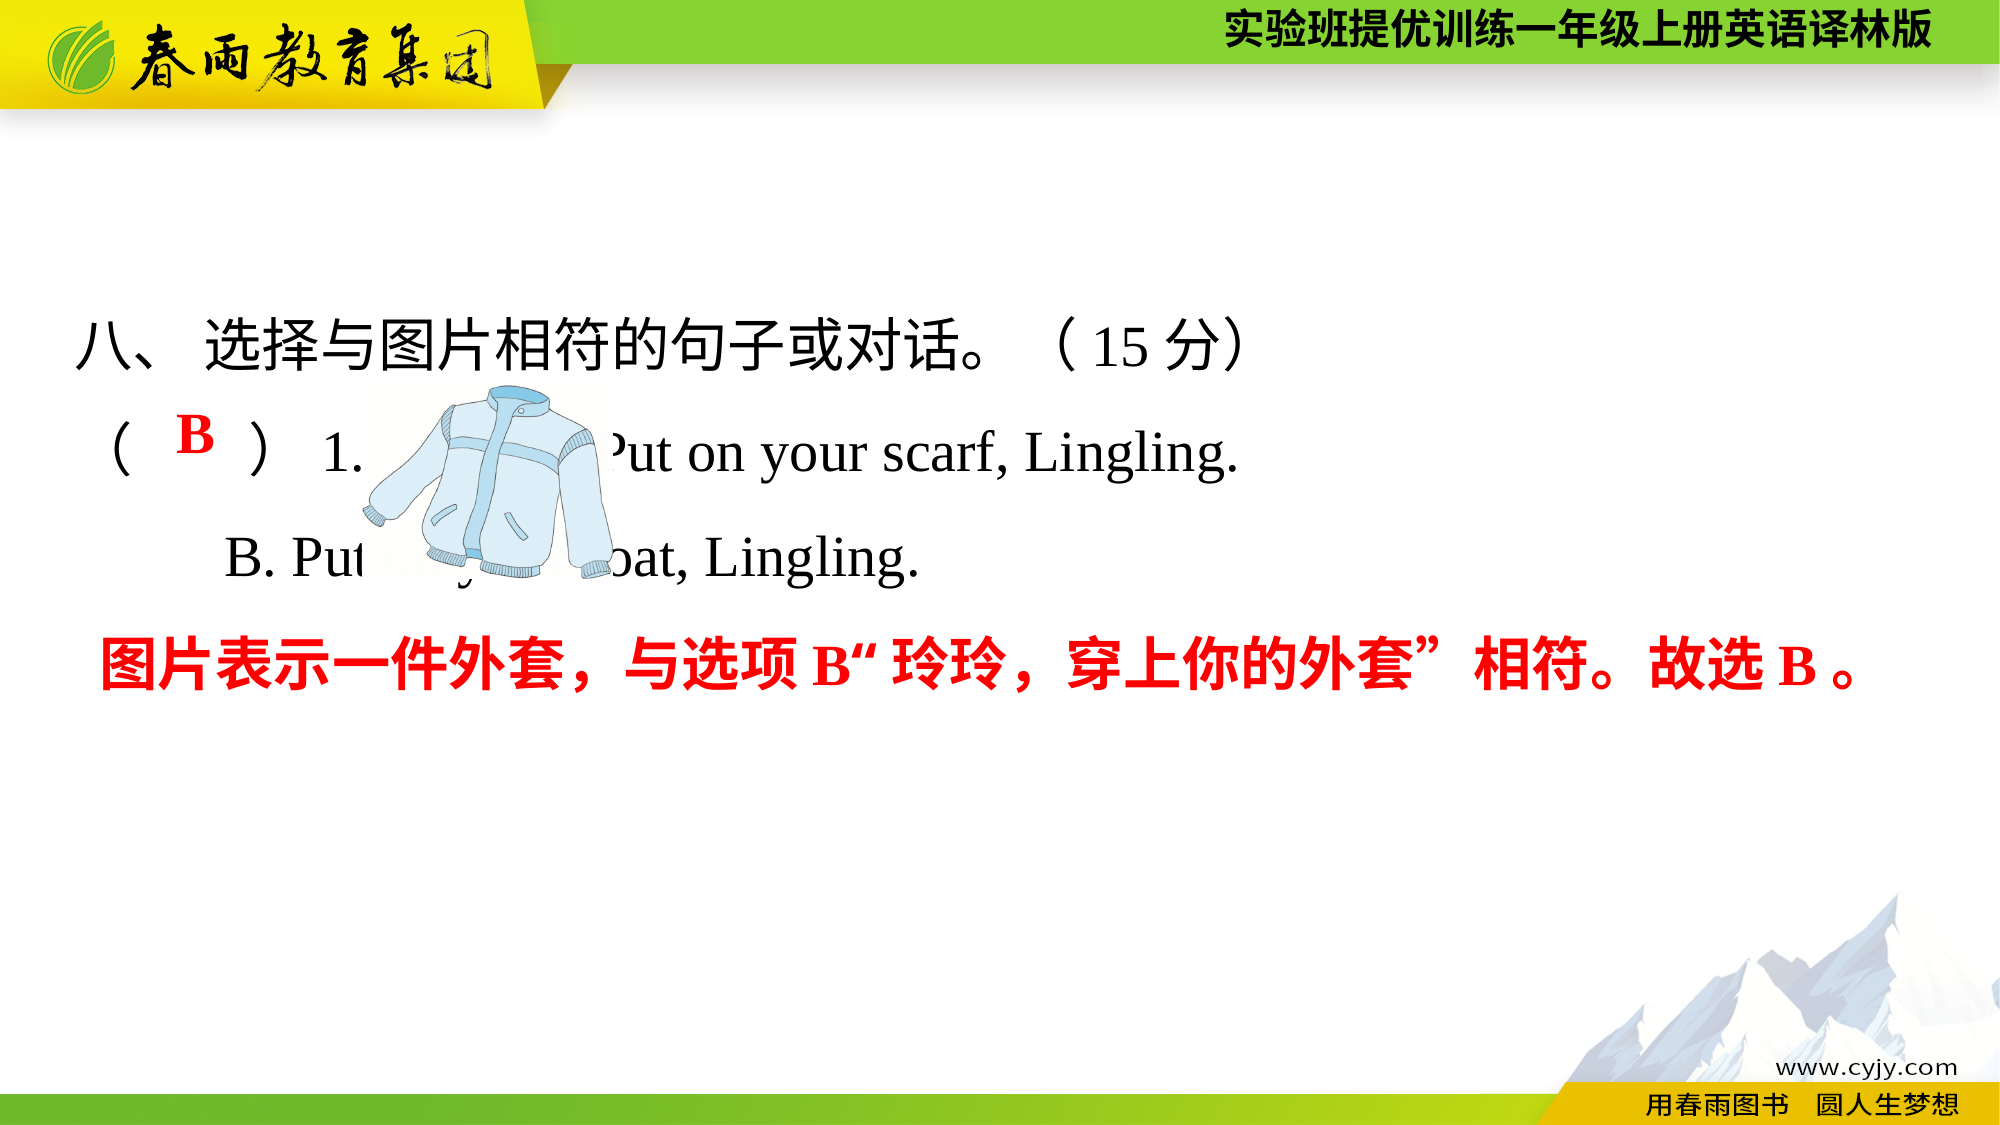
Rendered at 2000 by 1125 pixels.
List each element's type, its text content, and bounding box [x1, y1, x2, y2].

list 八、 选择与图片相符的句子或对话。（15分） （ ）1. A. Put on your scarf, Lingling. B. Put on your coat, Lingling. [59, 265, 1944, 587]
text_box B [161, 388, 231, 473]
picture [0, 0, 2000, 1125]
text_box 图片表示一件外套，与选项B“玲玲，穿上你的外套”相符。故选B。 [84, 584, 1969, 705]
